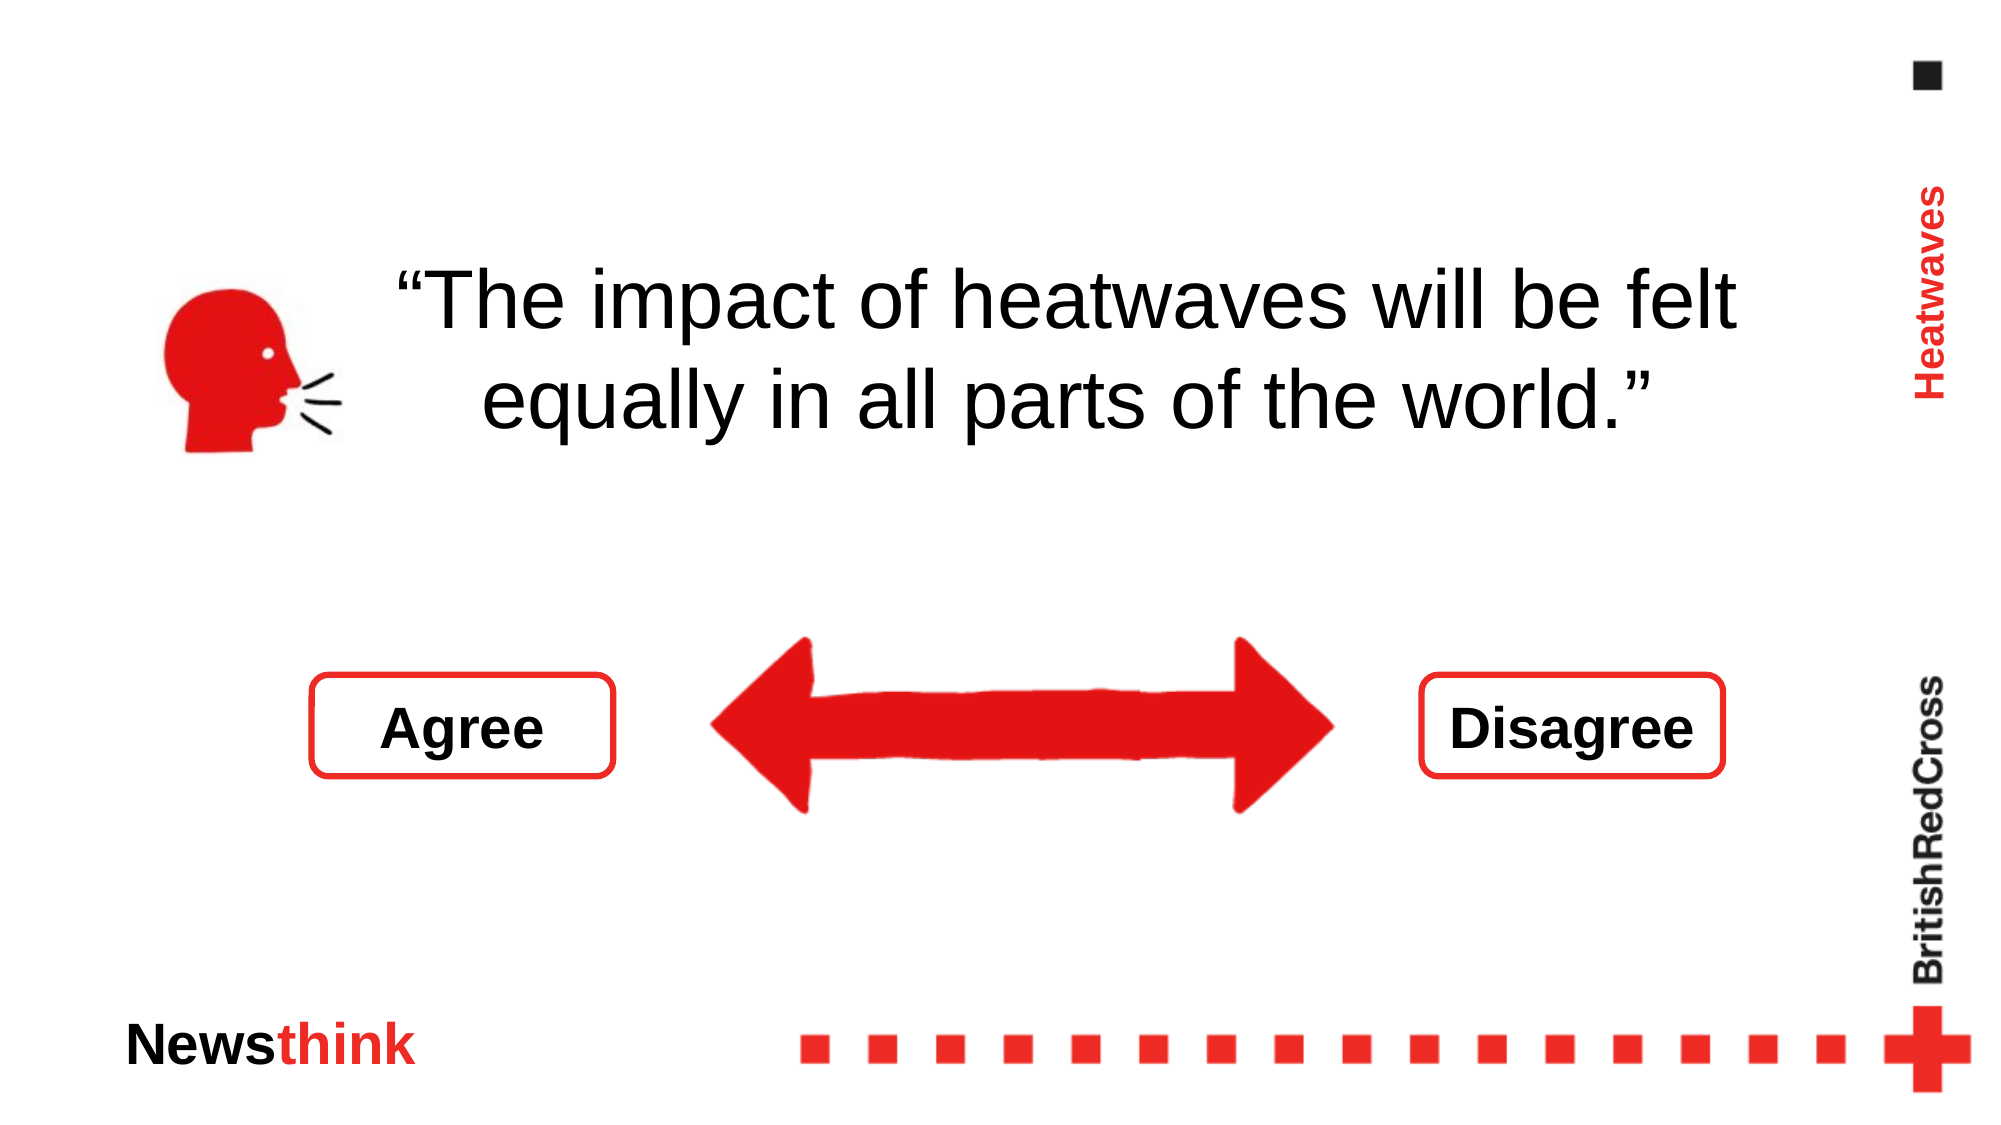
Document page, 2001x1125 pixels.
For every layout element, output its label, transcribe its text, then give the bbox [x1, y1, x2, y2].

picture [131, 255, 369, 493]
picture [616, 20, 1998, 1122]
title Newsthink [109, 998, 436, 1125]
text_box “The impact of heatwaves will be felt equally in all parts of the world.” [333, 238, 1802, 454]
text_box Disagree [1422, 673, 1725, 778]
text_box Agree [310, 673, 615, 778]
text_box Heatwaves [1894, 169, 1960, 416]
